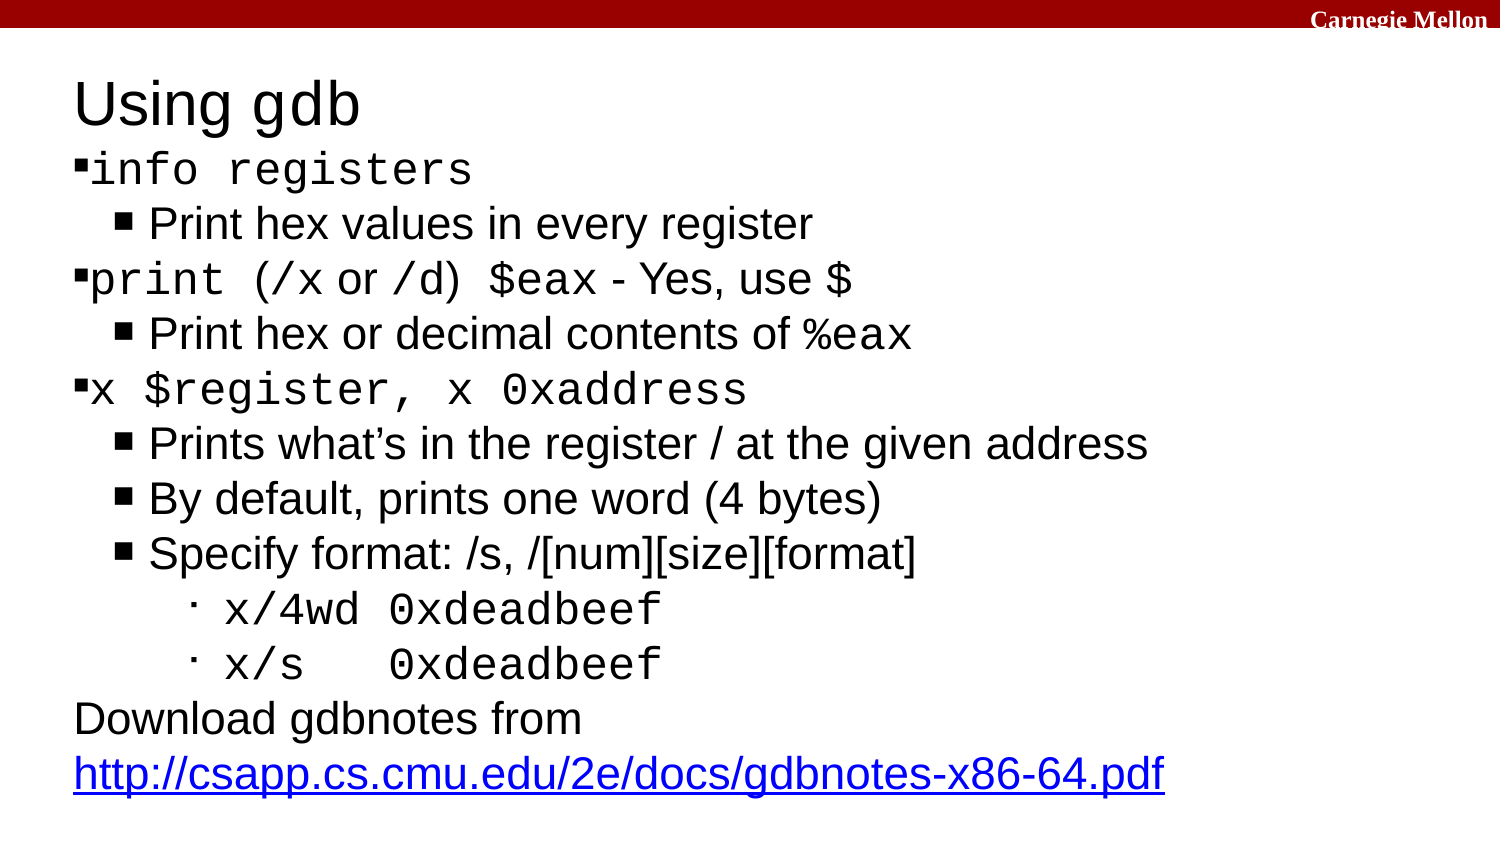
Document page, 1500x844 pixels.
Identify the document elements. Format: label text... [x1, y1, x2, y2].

text_box Using gdb [58, 15, 1304, 123]
text_box info registers Print hex values in every register print (/x or /d) $eax - Yes, use $ Print hex or decimal contents of %eax x $register, x 0xaddress Prints what’s in the register / at the given address By default, prints one word (4 bytes) Specify format: /s, /[num][size][format] x/4wd 0xdeadbeef x/s 0xdeadbeef Download gdbnotes from http://csapp.cs.cmu.edu/2e/docs/gdbnotes-x86-64.pdf [58, 123, 1454, 844]
